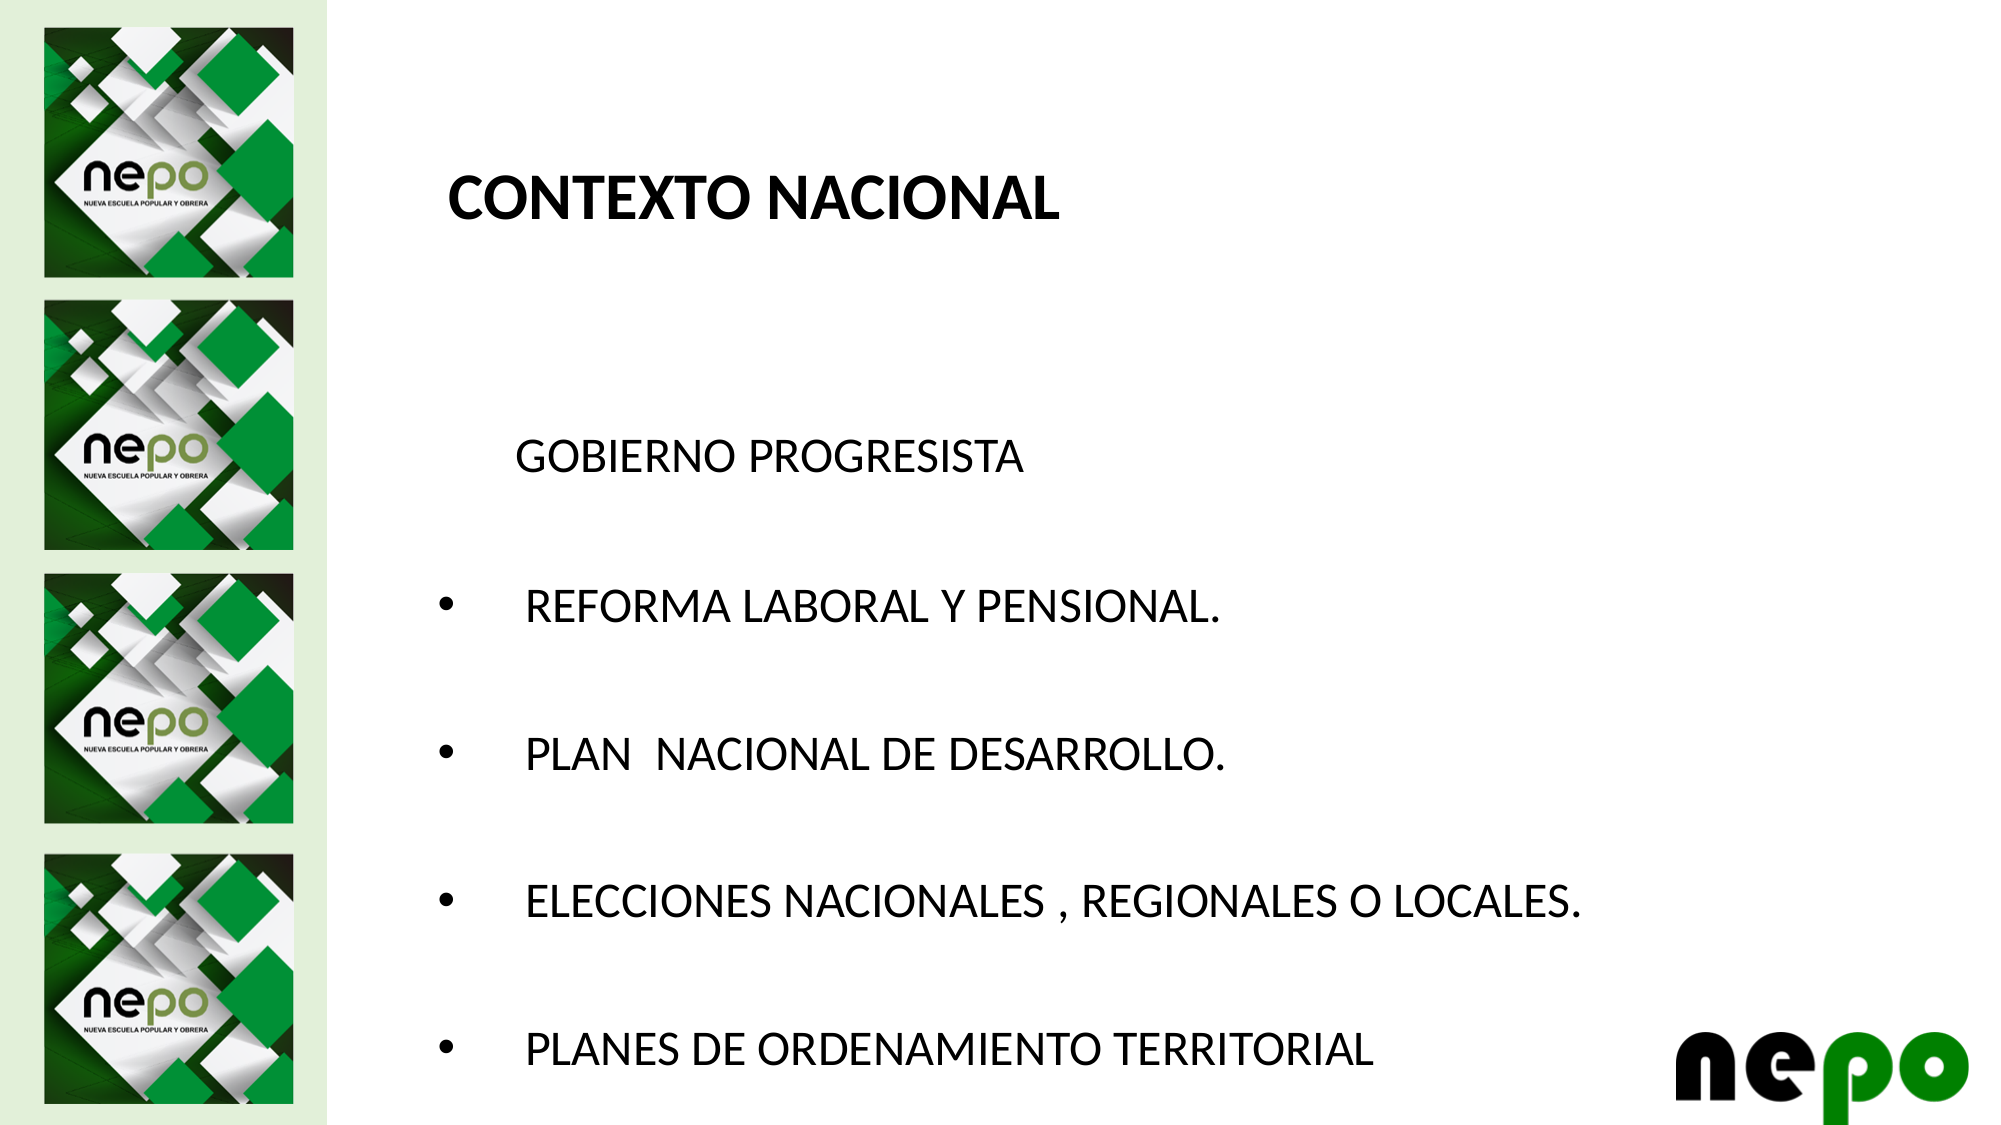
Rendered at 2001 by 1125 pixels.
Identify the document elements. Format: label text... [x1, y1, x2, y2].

picture [1676, 1032, 1969, 1125]
picture [0, 0, 327, 1125]
list CONTEXTO NACIONAL GOBIERNO PROGRESISTA REFORMA LABORAL Y PENSIONAL. PLAN NACIONAL DE DESARROLLO. ELECCIONES NACIONALES , REGIONALES O LOCALES. PLANES DE ORDENAMIENTO TERRITORIAL [347, 154, 1964, 1014]
